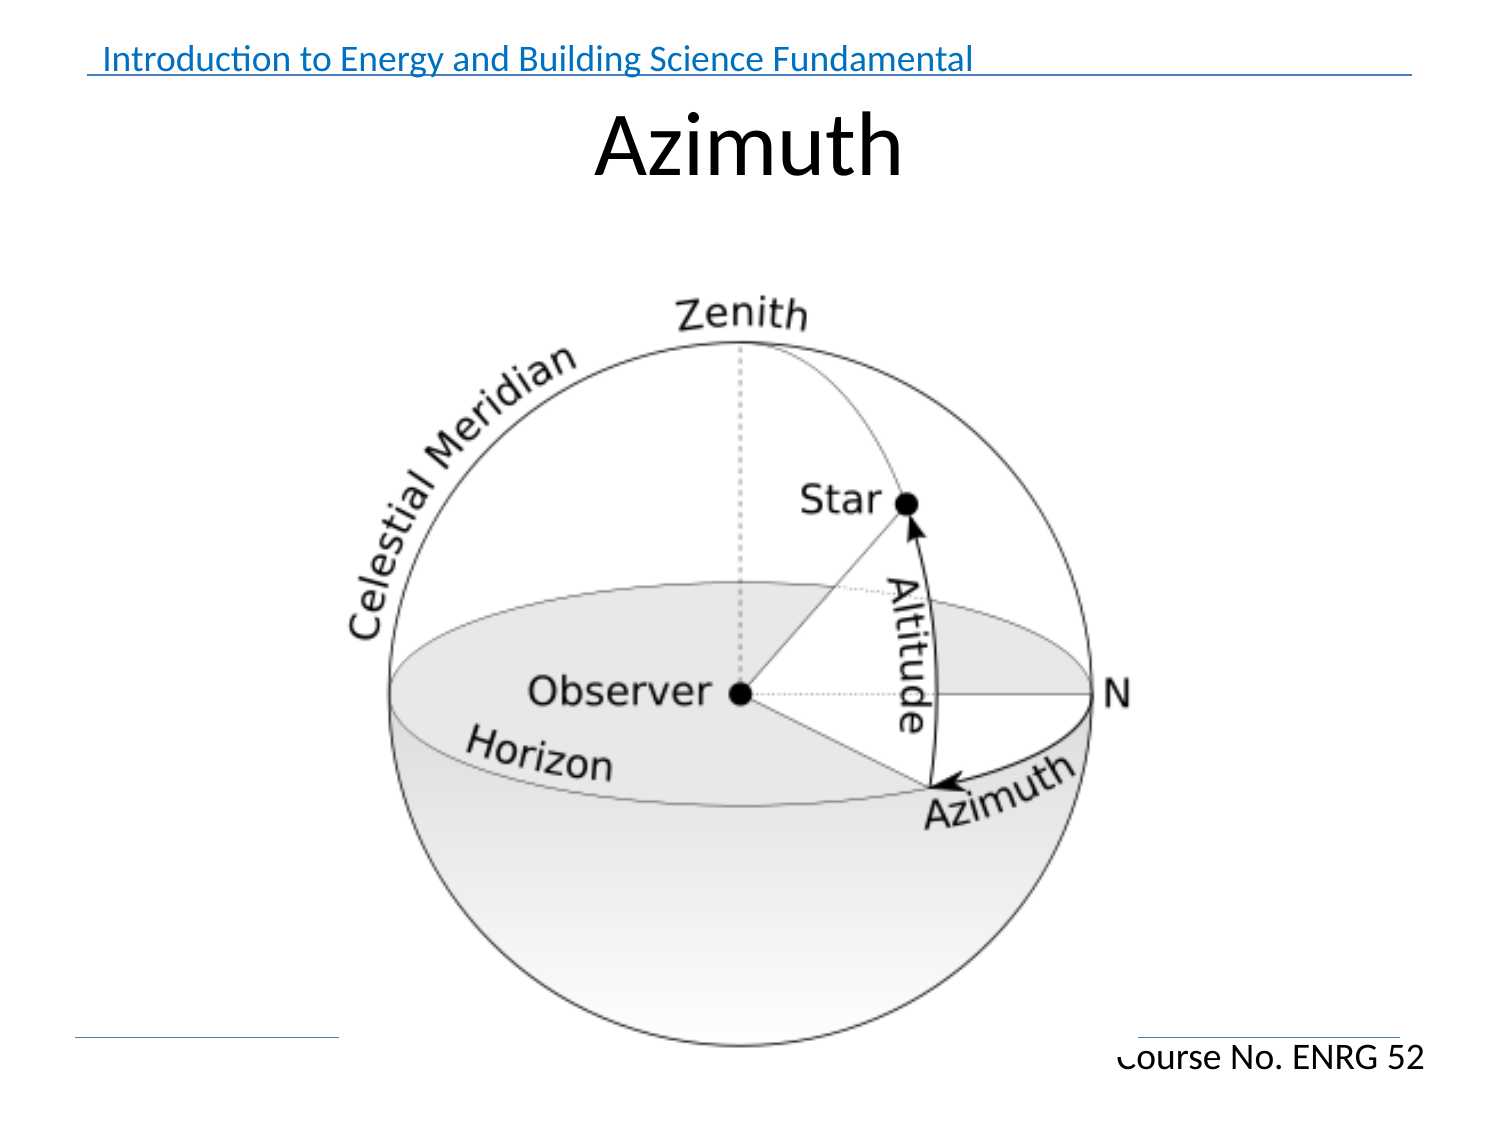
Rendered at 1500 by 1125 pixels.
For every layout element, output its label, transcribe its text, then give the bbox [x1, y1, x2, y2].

title Azimuth [75, 45, 1425, 233]
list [338, 287, 1138, 1057]
